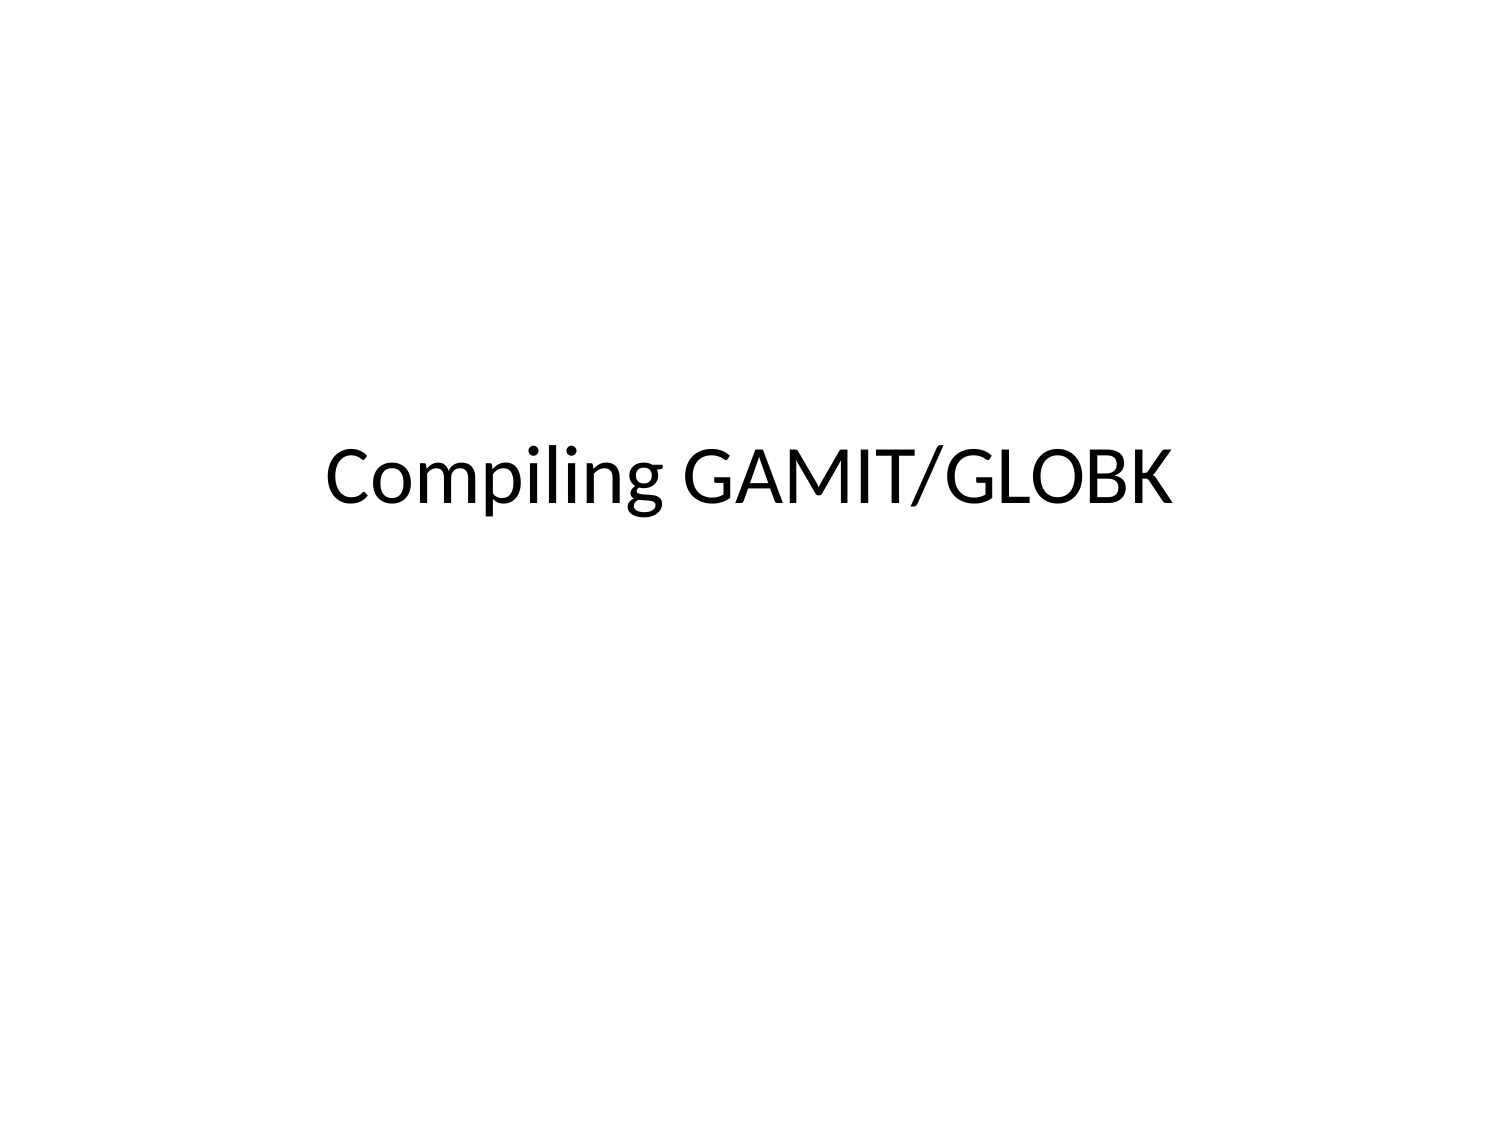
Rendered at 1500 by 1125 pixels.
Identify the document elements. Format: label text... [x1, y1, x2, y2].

title Compiling GAMIT/GLOBK [112, 349, 1388, 591]
